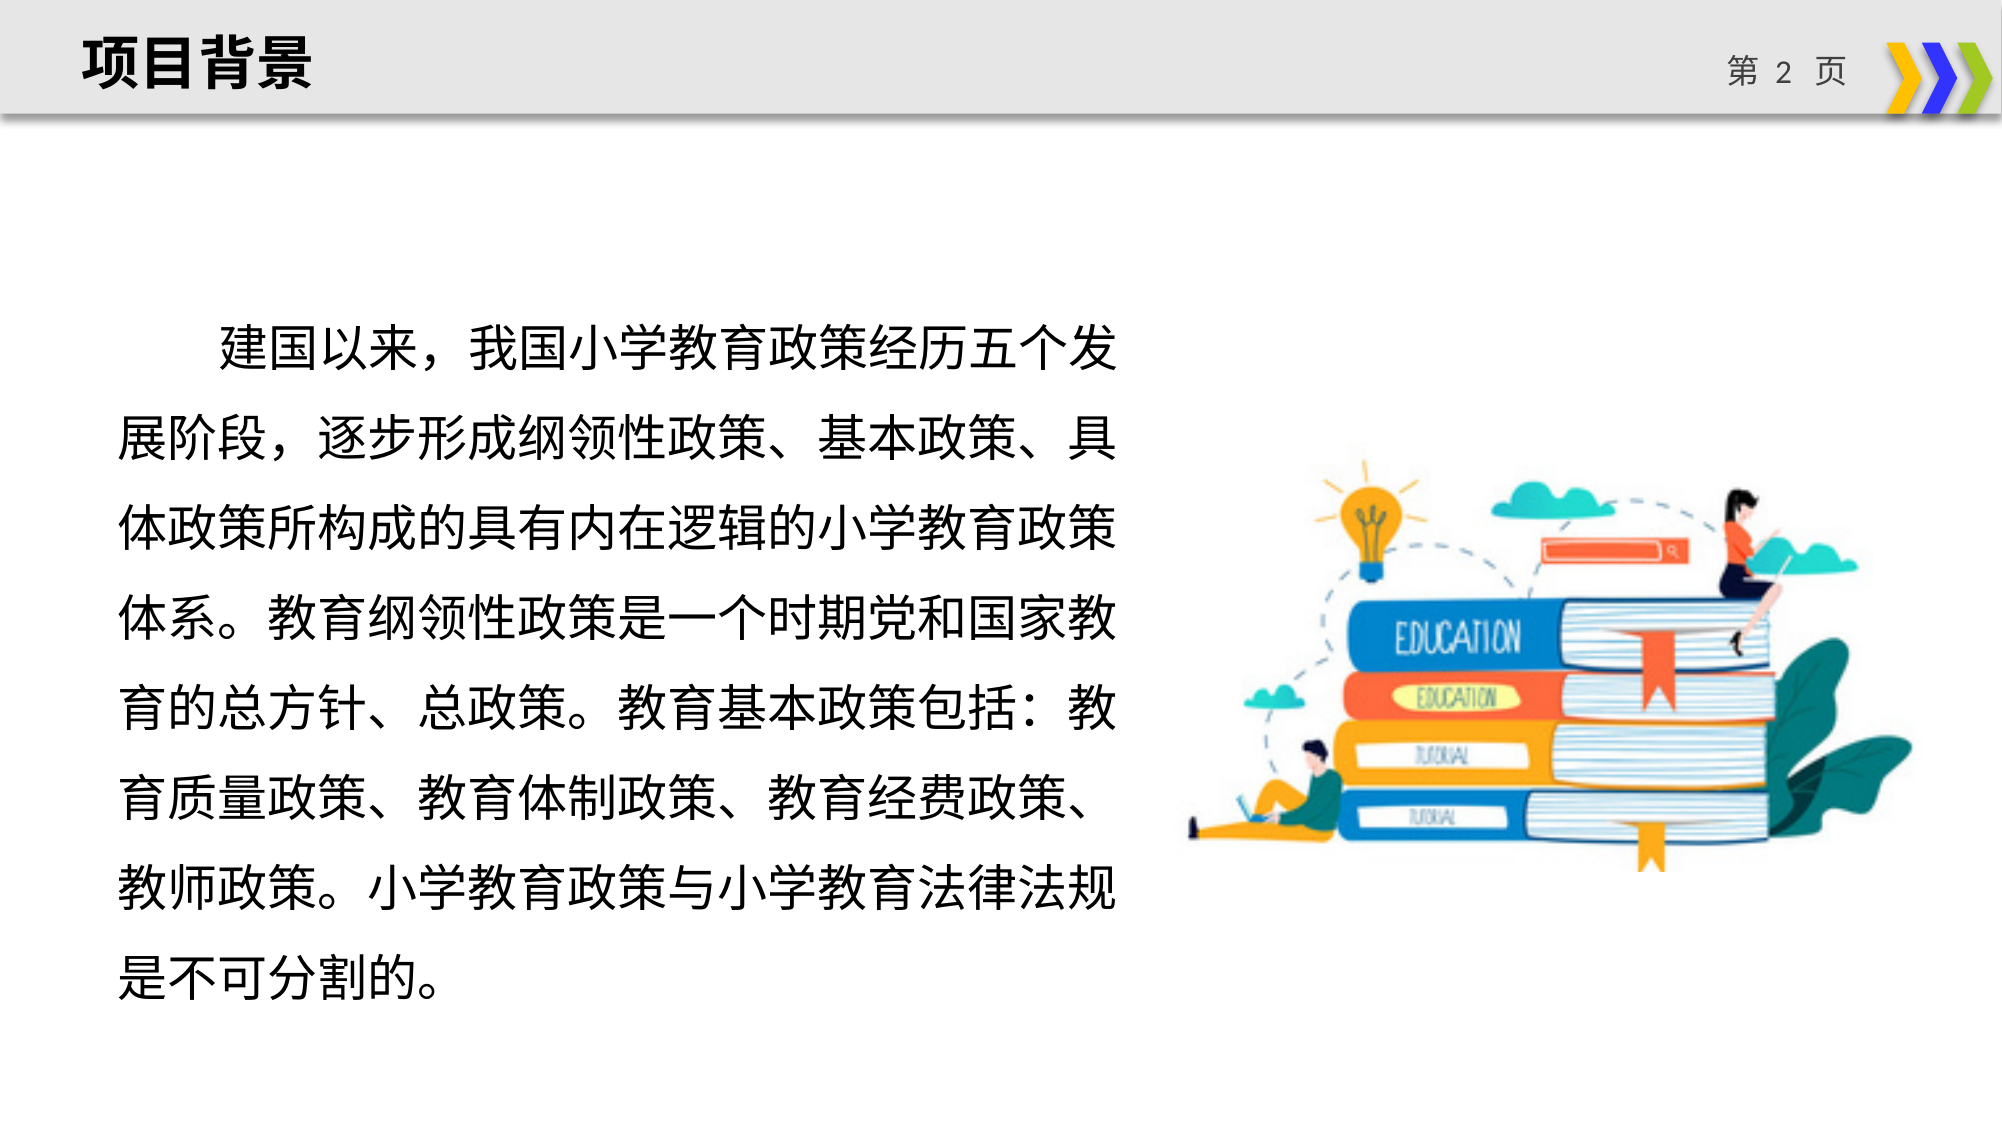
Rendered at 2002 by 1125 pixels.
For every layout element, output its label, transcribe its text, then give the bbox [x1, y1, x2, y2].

text_box 项目背景 [67, 19, 484, 104]
picture [1157, 386, 1944, 872]
text_box 建国以来，我国小学教育政策经历五个发展阶段，逐步形成纲领性政策、基本政策、具体政策所构成的具有内在逻辑的小学教育政策体系。教育纲领性政策是一个时期党和国家教育的总方针、总政策。教育基本政策包括：教育质量政策、教育体制政策、教育经费政策、教师政策。小学教育政策与小学教育法律法规是不可分割的。 [102, 278, 1140, 1014]
